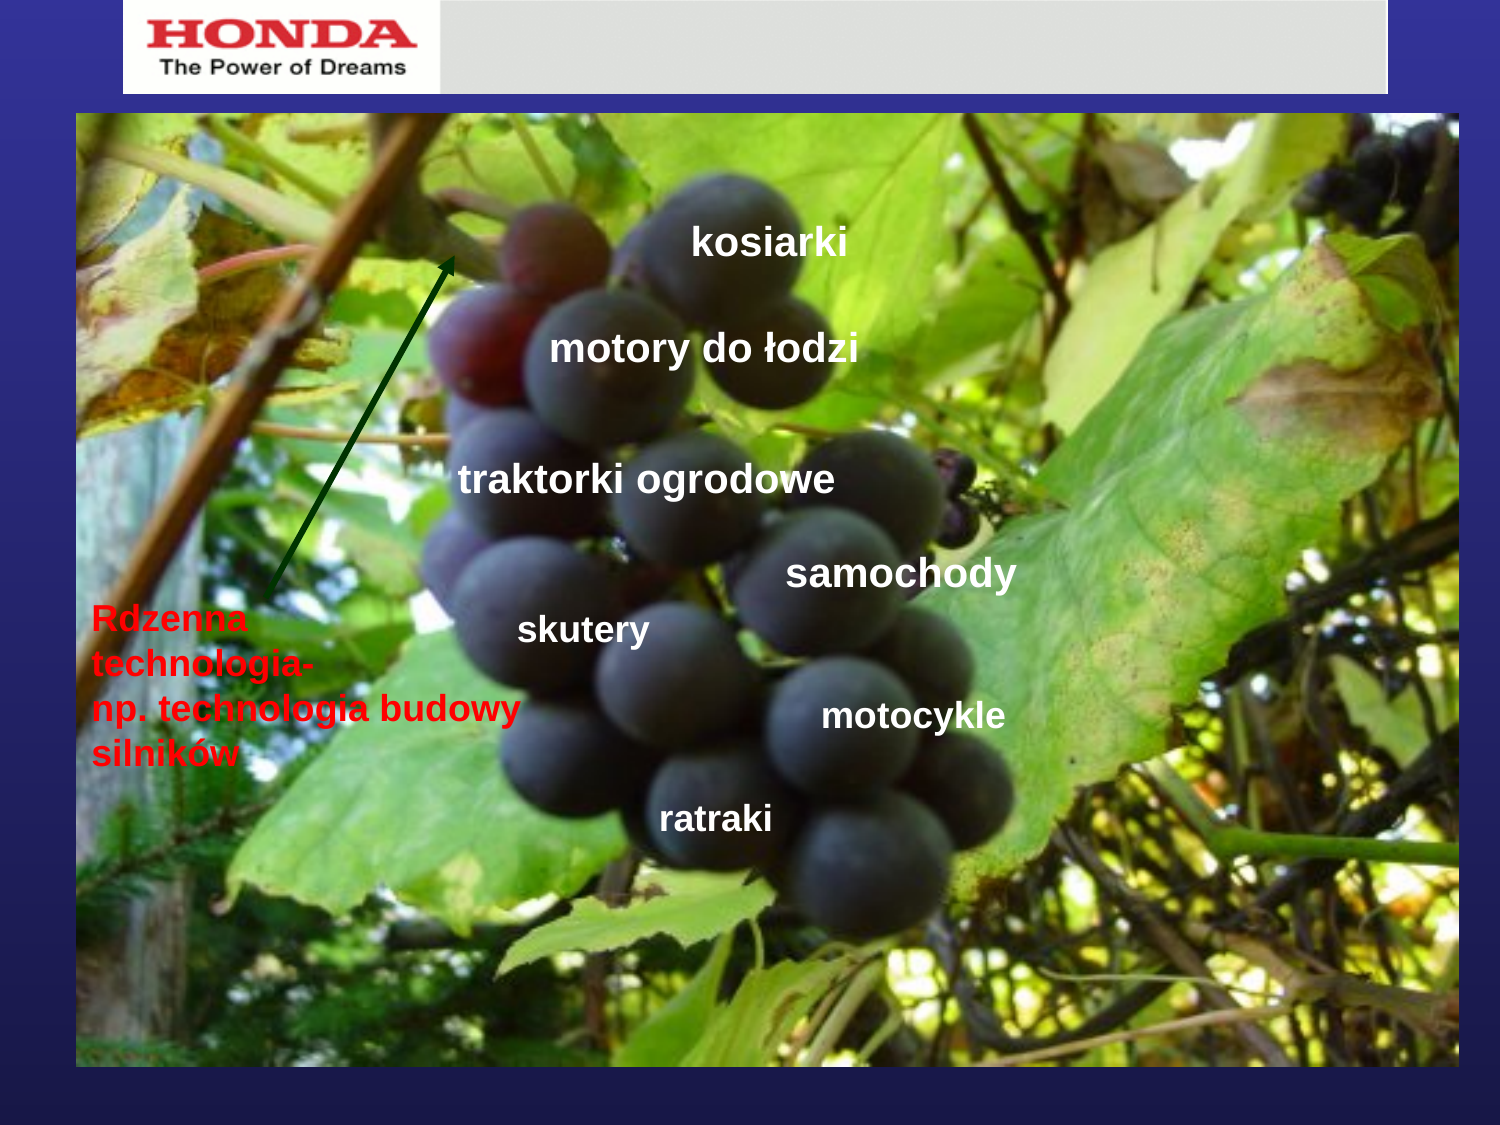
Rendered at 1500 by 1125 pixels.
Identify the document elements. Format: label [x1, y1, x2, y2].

picture [123, 0, 1389, 94]
list [76, 113, 1459, 1067]
